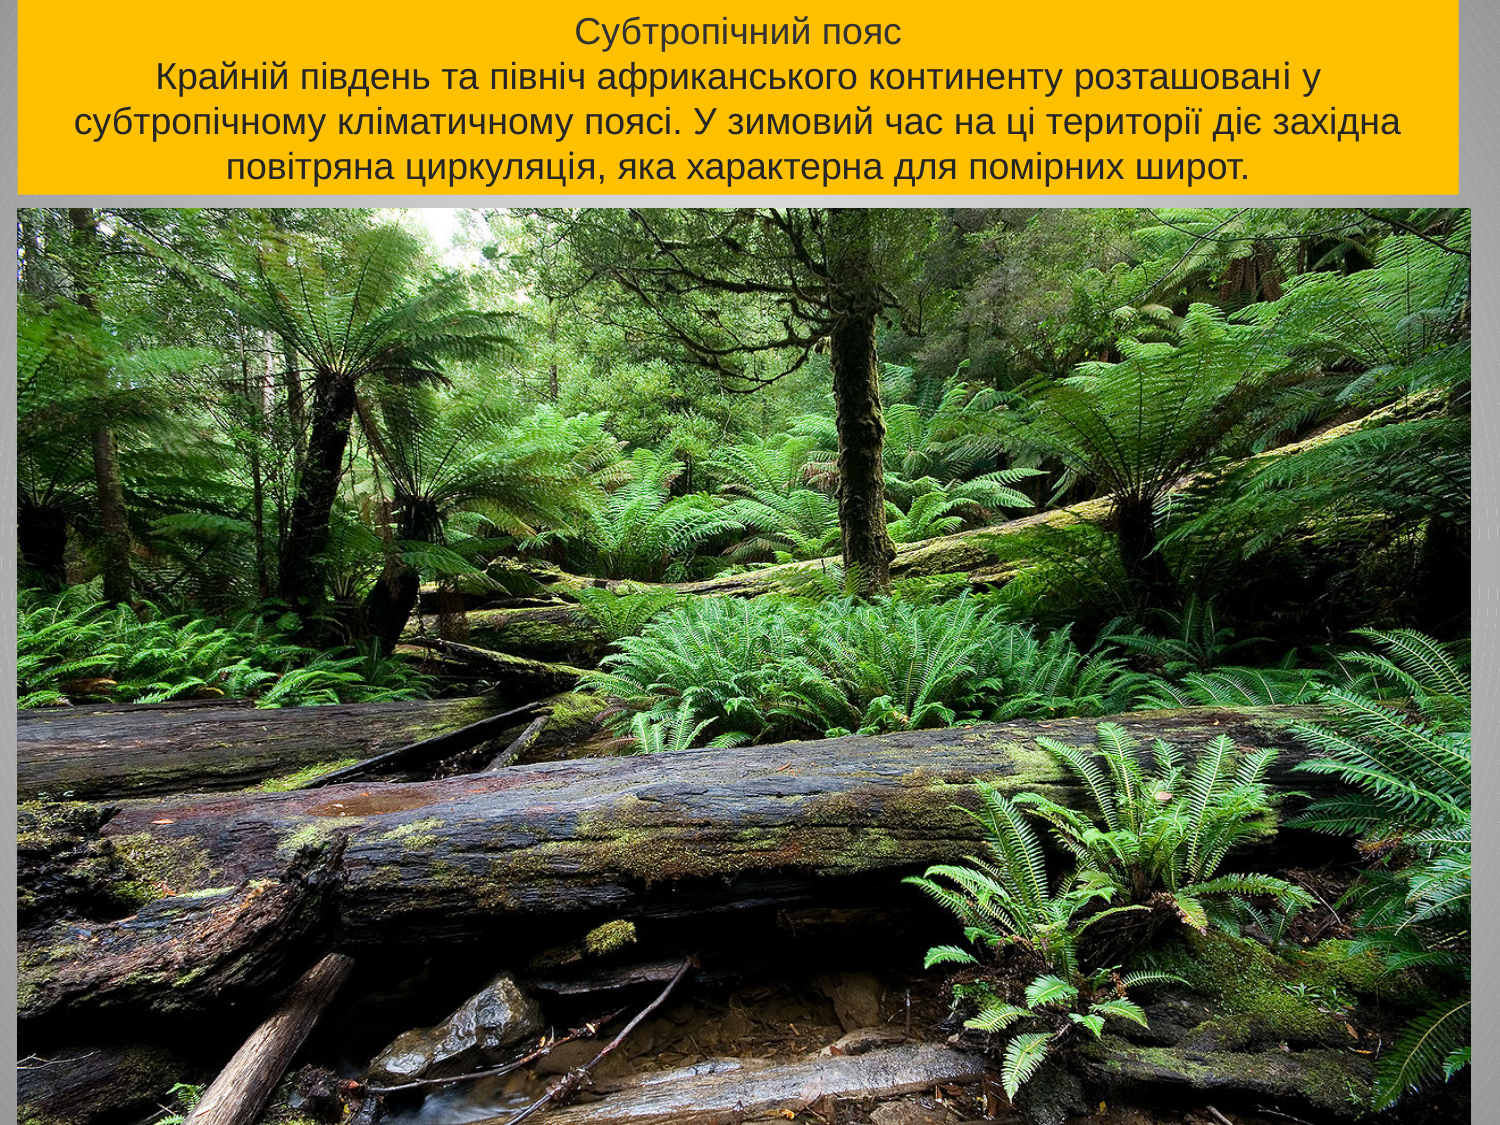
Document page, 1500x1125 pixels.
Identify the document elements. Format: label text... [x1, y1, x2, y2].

text_box Субтропічний пояс Крайній південь та північ африканського континенту розташовані у субтропічному кліматичному поясі. У зимовий час на ці території діє західна повітряна циркуляція, яка характерна для помірних широт. [17, 0, 1459, 195]
picture [17, 207, 1471, 1125]
